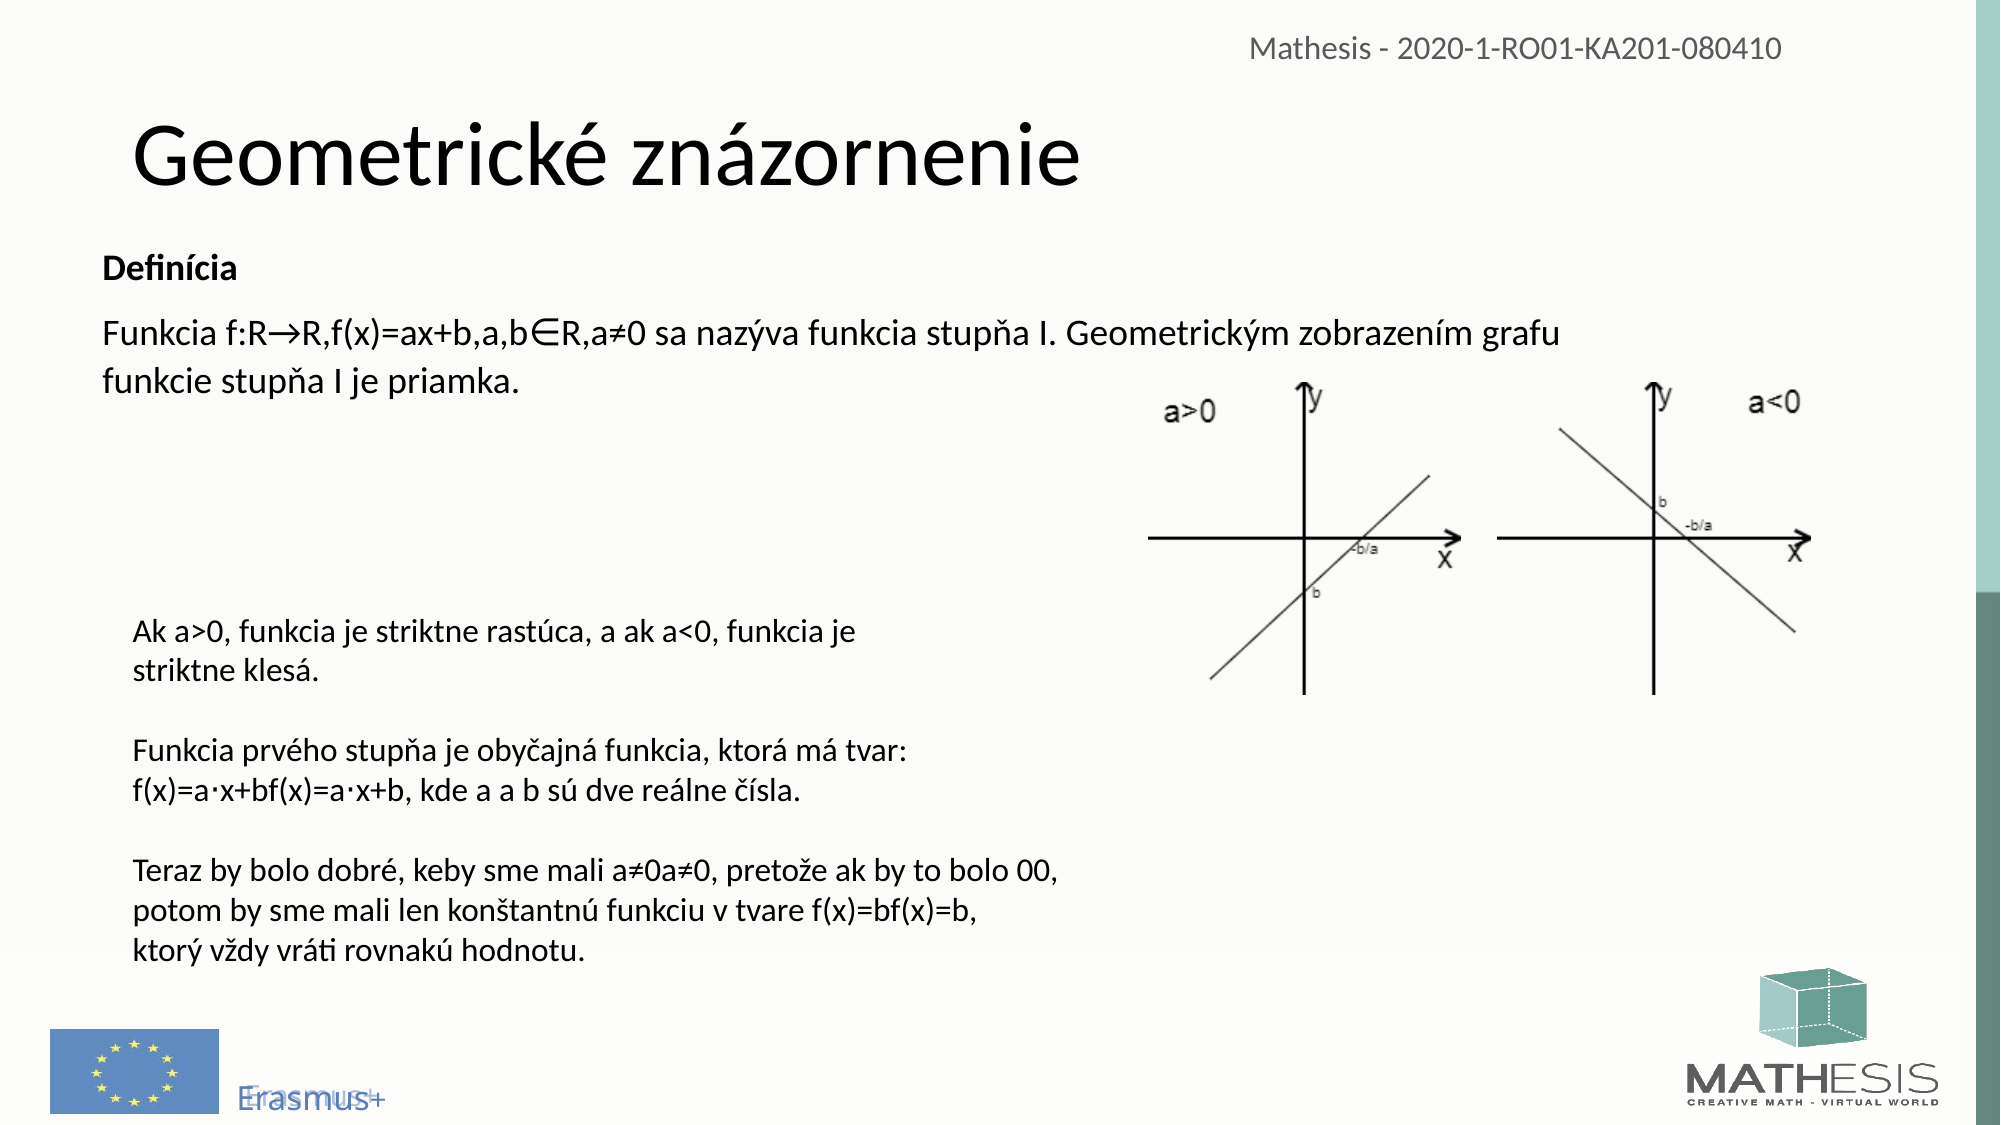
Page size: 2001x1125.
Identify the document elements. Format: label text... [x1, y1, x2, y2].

picture [1497, 381, 1811, 695]
text_box Definícia Funkcia f:R→R,f(x)=ax+b,a,b∈R,a≠0 sa nazýva funkcia stupňa I. Geometrickým zobrazením grafu funkcie stupňa I je priamka. [87, 232, 1694, 409]
text_box Δ>0 [1664, 928, 1961, 1125]
title Geometrické znázornenie [117, 86, 1818, 328]
text_box Δ>0 [1976, 0, 2000, 1125]
picture [1147, 381, 1461, 695]
text_box Ak a>0, funkcia je striktne rastúca, a ak a<0, funkcia je striktne klesá. Funkcia prvého stupňa je obyčajná funkcia, ktorá má tvar: f(x)=a⋅x+bf(x)=a⋅x+b, kde a a b sú dve reálne čísla. Teraz by bolo dobré, keby sme mali a≠0a≠0, pretože ak by to bolo 00, potom by sme mali len konštantnú funkciu v tvare f(x)=bf(x)=b, ktorý vždy vráti rovnakú hodnotu. [117, 601, 1562, 976]
text_box Δ>0 [50, 1029, 219, 1114]
